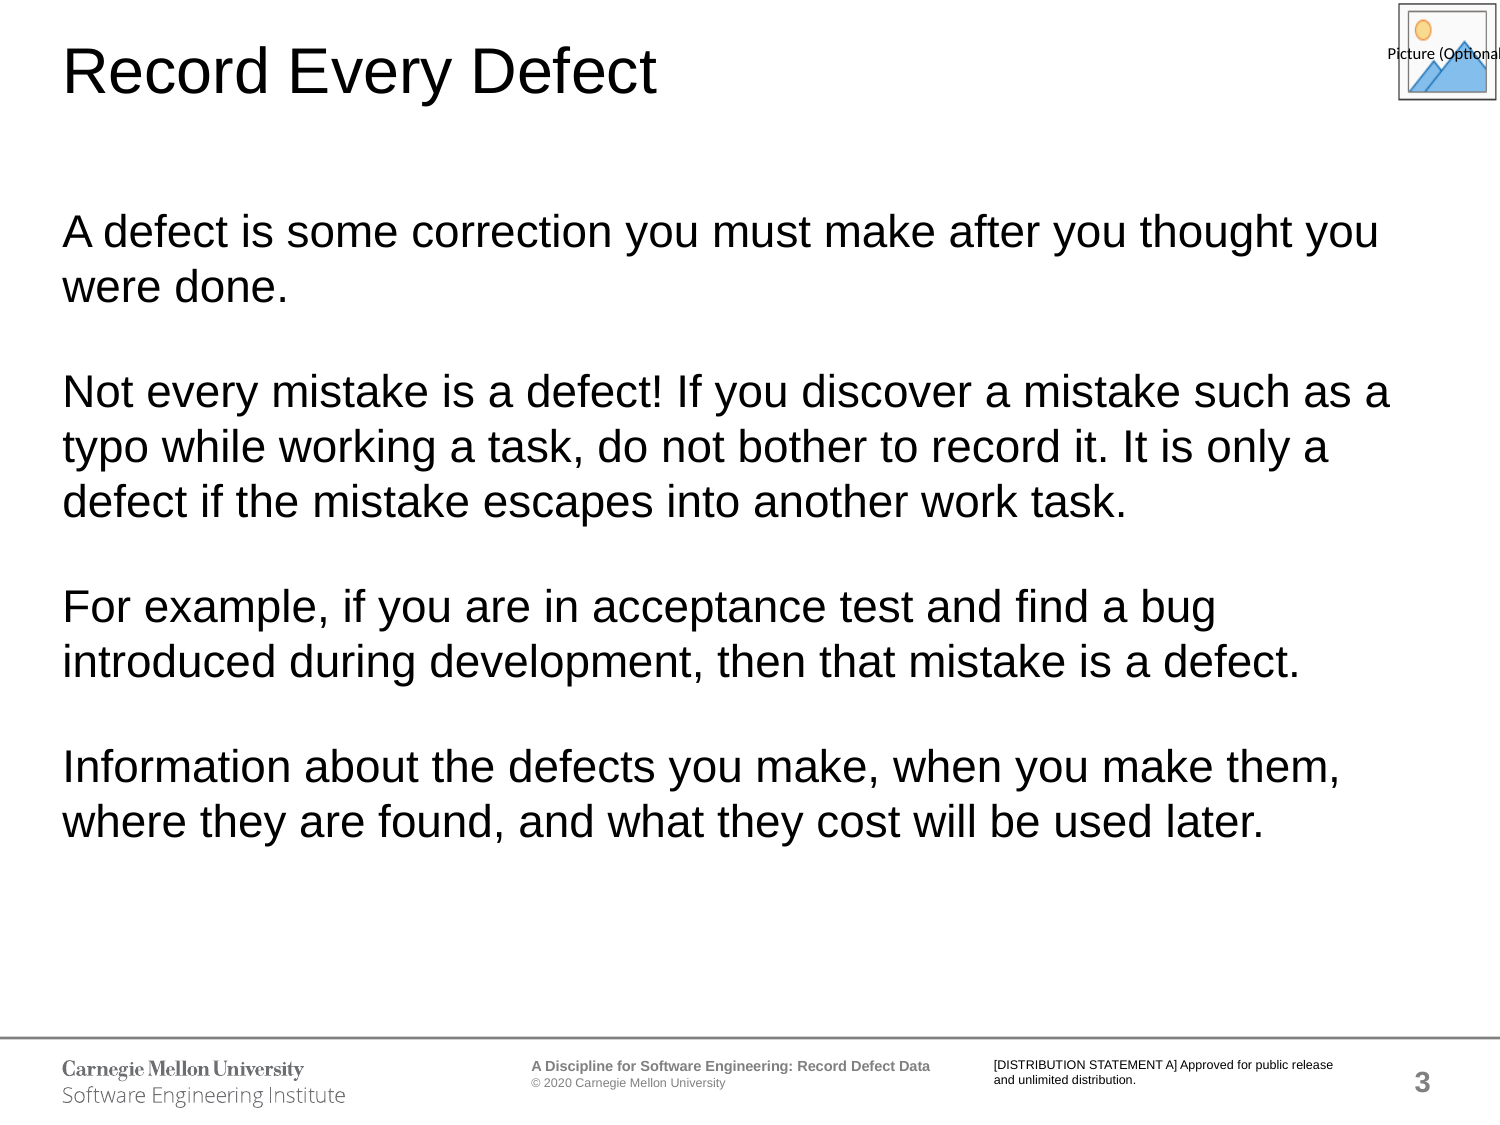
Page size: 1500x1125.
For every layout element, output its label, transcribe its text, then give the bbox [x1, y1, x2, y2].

picture [1394, 0, 1500, 105]
list A defect is some correction you must make after you thought you were done. Not every mistake is a defect! If you discover a mistake such as a typo while working a task, do not bother to record it. It is only a defect if the mistake escapes into another work task. For example, if you are in acceptance test and find a bug introduced during development, then that mistake is a defect. Information about the defects you make, when you make them, where they are found, and what they cost will be used later. [62, 201, 1431, 1000]
title Record Every Defect [62, 37, 1338, 182]
